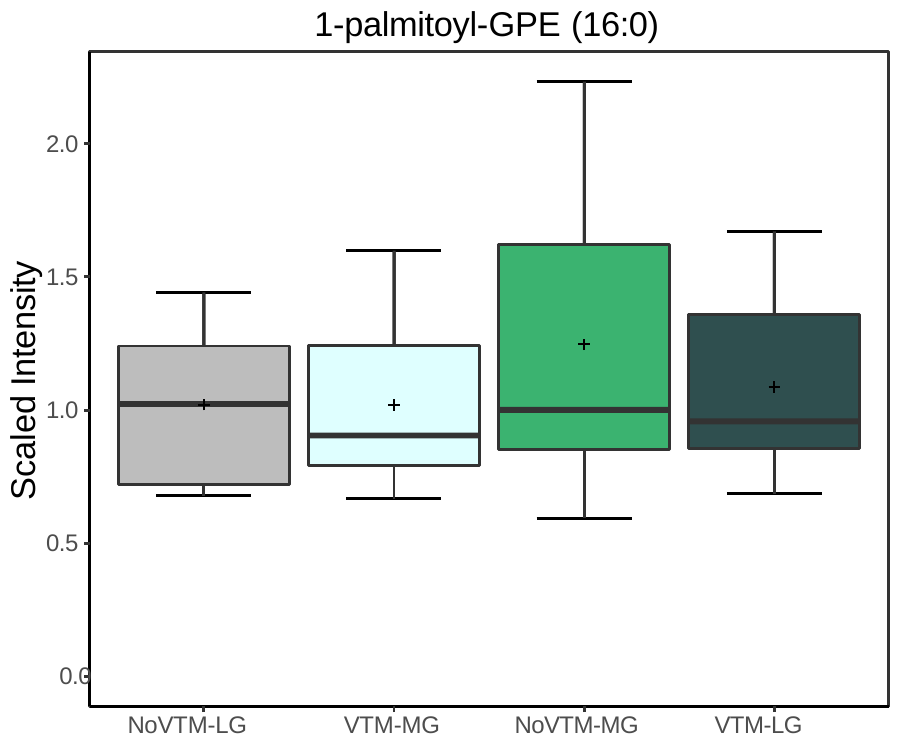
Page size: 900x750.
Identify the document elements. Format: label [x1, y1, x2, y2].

slide_number [125, 713, 257, 750]
text_box [44, 525, 82, 557]
text_box [83, 50, 891, 738]
text_box [44, 125, 82, 157]
footer [57, 661, 95, 750]
text_box [312, 0, 666, 44]
text_box [1, 256, 82, 503]
